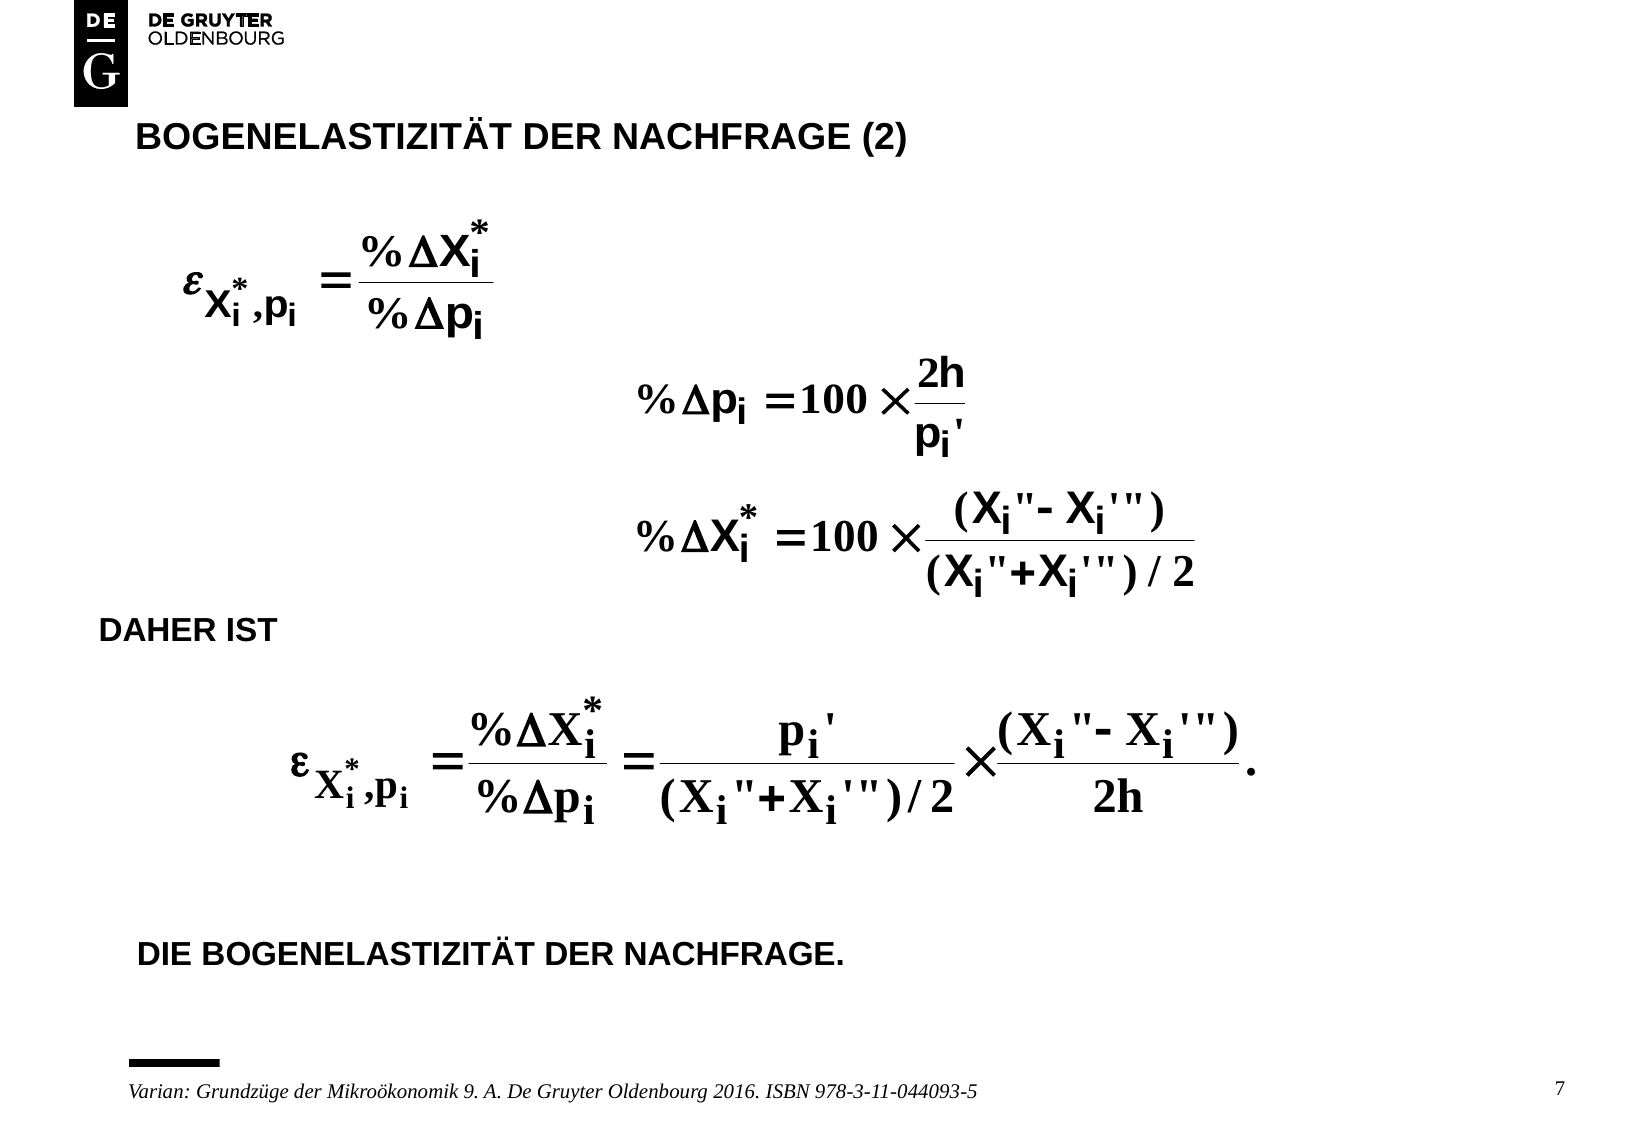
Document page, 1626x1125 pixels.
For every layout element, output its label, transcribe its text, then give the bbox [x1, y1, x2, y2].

text_box DAHER IST [83, 600, 294, 656]
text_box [178, 210, 497, 343]
text_box DIE BOGENELASTIZITÄT DER NACHFRAGE. [121, 924, 862, 980]
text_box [287, 687, 1258, 829]
title BOGENELASTIZITÄT DER NACHFRAGE (2) [135, 111, 1562, 172]
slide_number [128, 1077, 1539, 1108]
slide_number 7 [1554, 1074, 1614, 1104]
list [632, 350, 968, 461]
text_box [632, 483, 1199, 601]
